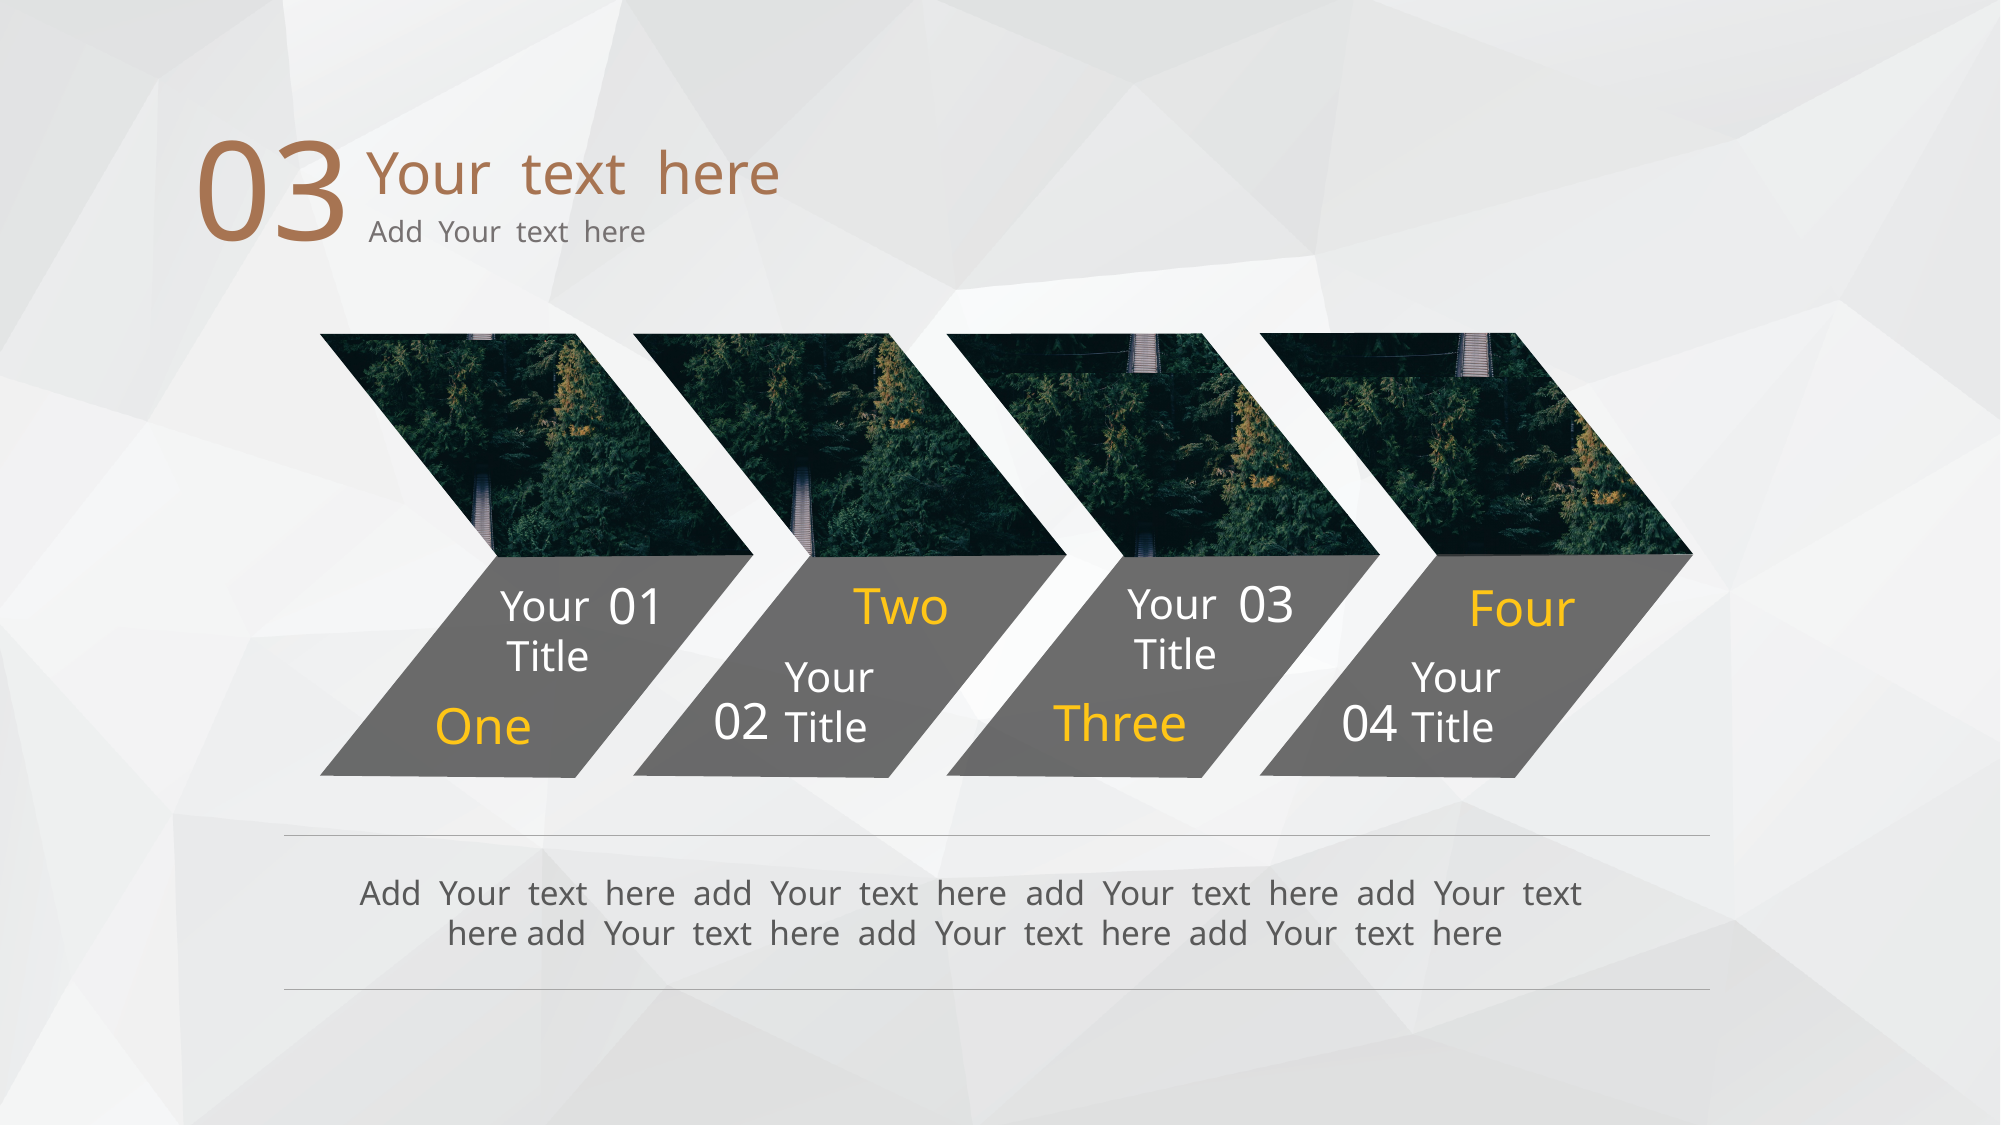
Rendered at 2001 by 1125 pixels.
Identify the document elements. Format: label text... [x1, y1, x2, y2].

text_box 04 [1317, 683, 1422, 759]
text_box Two [836, 566, 968, 642]
text_box 02 [689, 681, 794, 757]
text_box [944, 607, 1314, 779]
picture [0, 0, 2001, 1125]
text_box Your Title [1396, 643, 1548, 759]
text_box Add Your text here add Your text here add Your text here add Your text here add Your text here add Your text here add Your text here [343, 864, 1609, 960]
text_box [317, 332, 756, 559]
text_box [630, 332, 1069, 559]
text_box Your Title [453, 571, 605, 687]
text_box Your Title [769, 643, 921, 759]
text_box [1257, 331, 1694, 555]
text_box Three [1032, 684, 1209, 759]
text_box [1257, 702, 1532, 779]
text_box 03 [1215, 564, 1319, 640]
text_box Your Title [1080, 570, 1232, 686]
text_box [1332, 553, 1696, 739]
text_box [1110, 556, 1381, 633]
text_box [483, 556, 753, 636]
text_box [317, 608, 685, 779]
text_box Four [1443, 568, 1602, 644]
text_box [630, 704, 905, 779]
text_box [944, 332, 1383, 559]
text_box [179, 95, 819, 278]
text_box One [417, 686, 550, 762]
text_box [707, 556, 1067, 739]
text_box 01 [585, 567, 690, 643]
